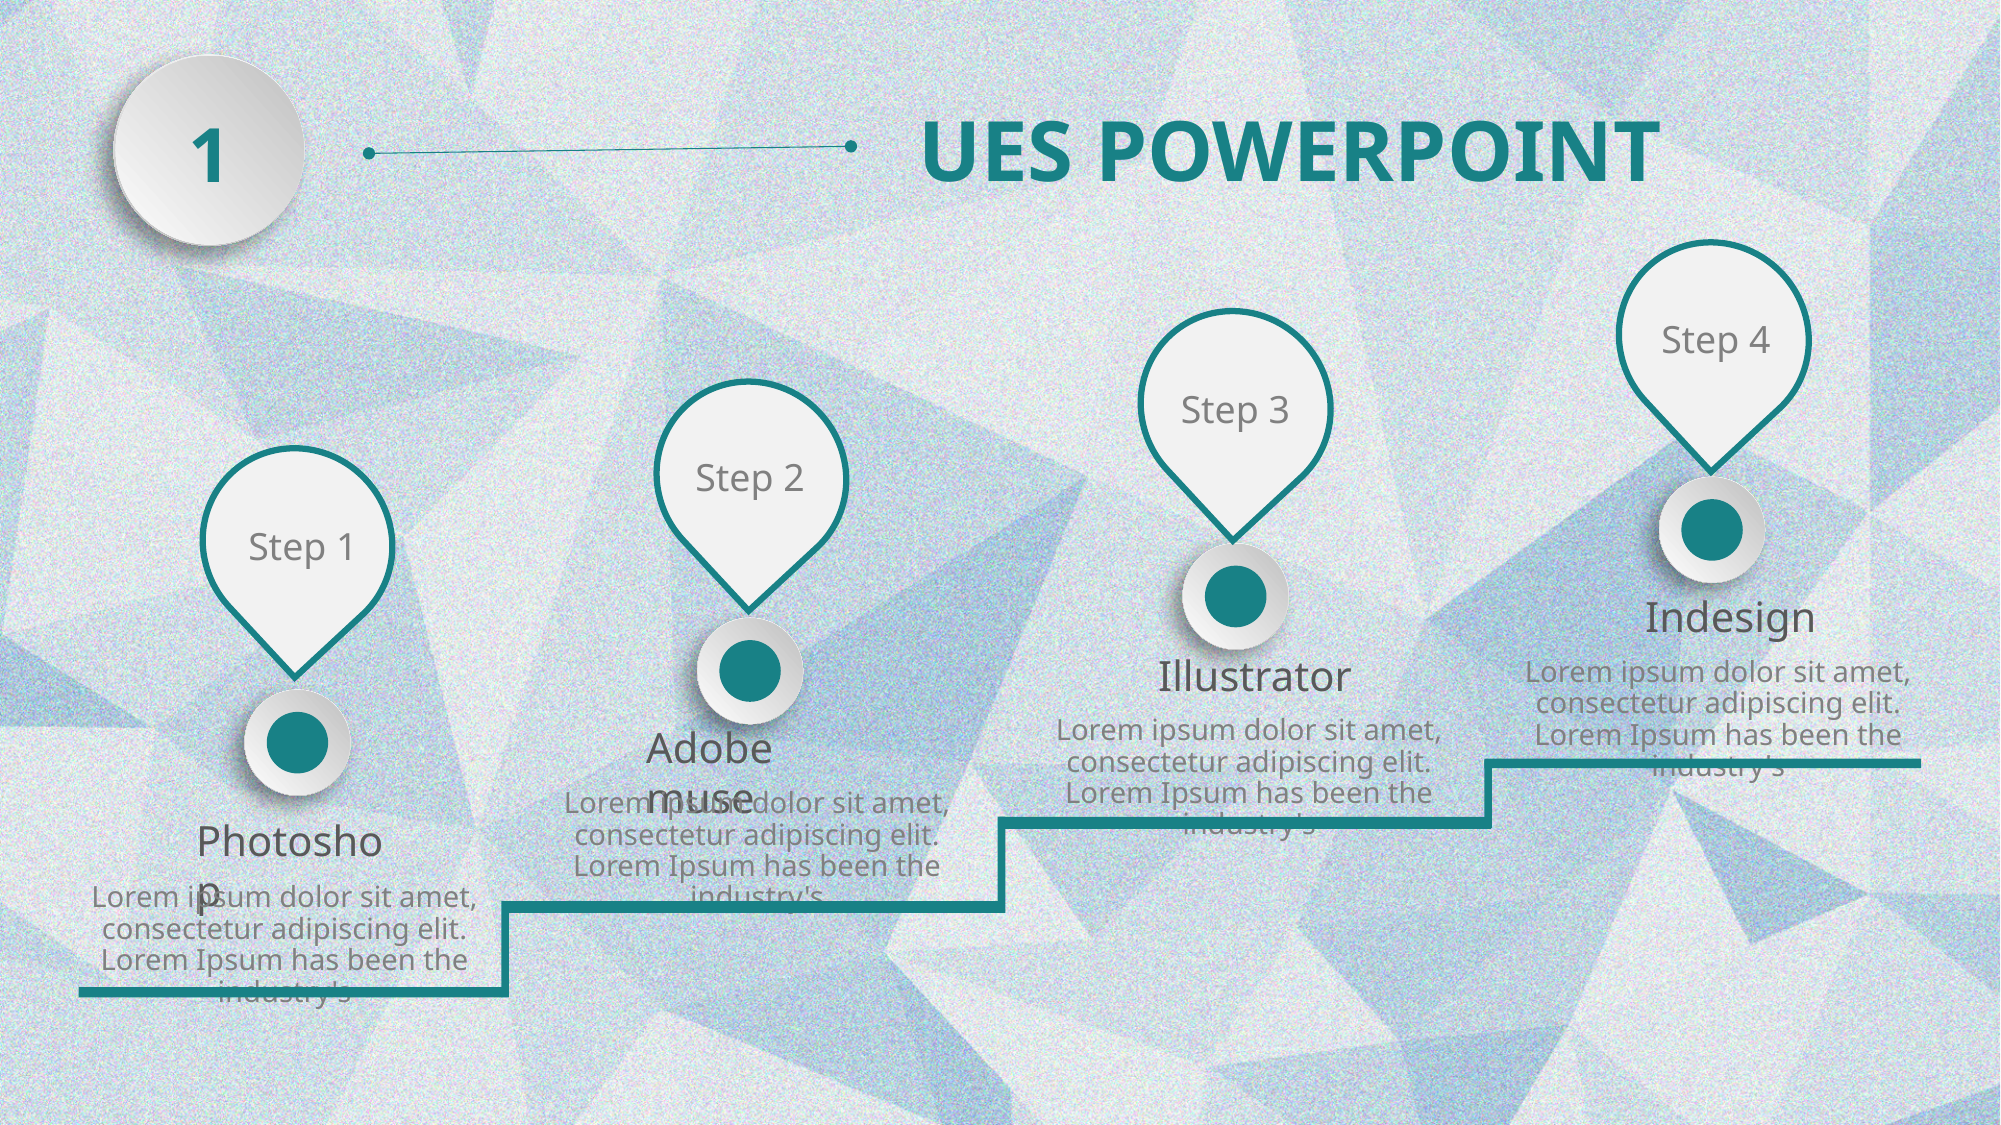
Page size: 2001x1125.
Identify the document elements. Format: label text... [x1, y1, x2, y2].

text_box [368, 146, 851, 154]
text_box Lorem ipsum dolor sit amet, consectetur adipiscing elit. Lorem Ipsum has been the industry's [1031, 708, 1467, 758]
text_box 1 [305, 100, 310, 205]
text_box Lorem ipsum dolor sit amet, consectetur adipiscing elit. Lorem Ipsum has been the industry's [1500, 649, 1937, 770]
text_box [1659, 476, 1766, 584]
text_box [78, 758, 1922, 998]
text_box Illustrator [1143, 641, 1376, 707]
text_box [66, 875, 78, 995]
text_box [655, 380, 848, 613]
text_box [1182, 543, 1289, 650]
text_box Indesign [1630, 583, 1864, 648]
text_box [201, 447, 394, 680]
text_box [1617, 241, 1810, 474]
text_box Step 2 [680, 447, 820, 507]
text_box Adobe muse [631, 714, 884, 758]
text_box Step 1 [233, 515, 373, 576]
text_box Step 3 [1166, 378, 1306, 439]
text_box Step 4 [1646, 308, 1786, 368]
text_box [697, 617, 804, 725]
text_box [1139, 310, 1332, 543]
text_box UES POWERPOINT [903, 90, 1678, 206]
picture [0, 0, 2001, 1125]
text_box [113, 54, 305, 246]
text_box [244, 689, 351, 758]
